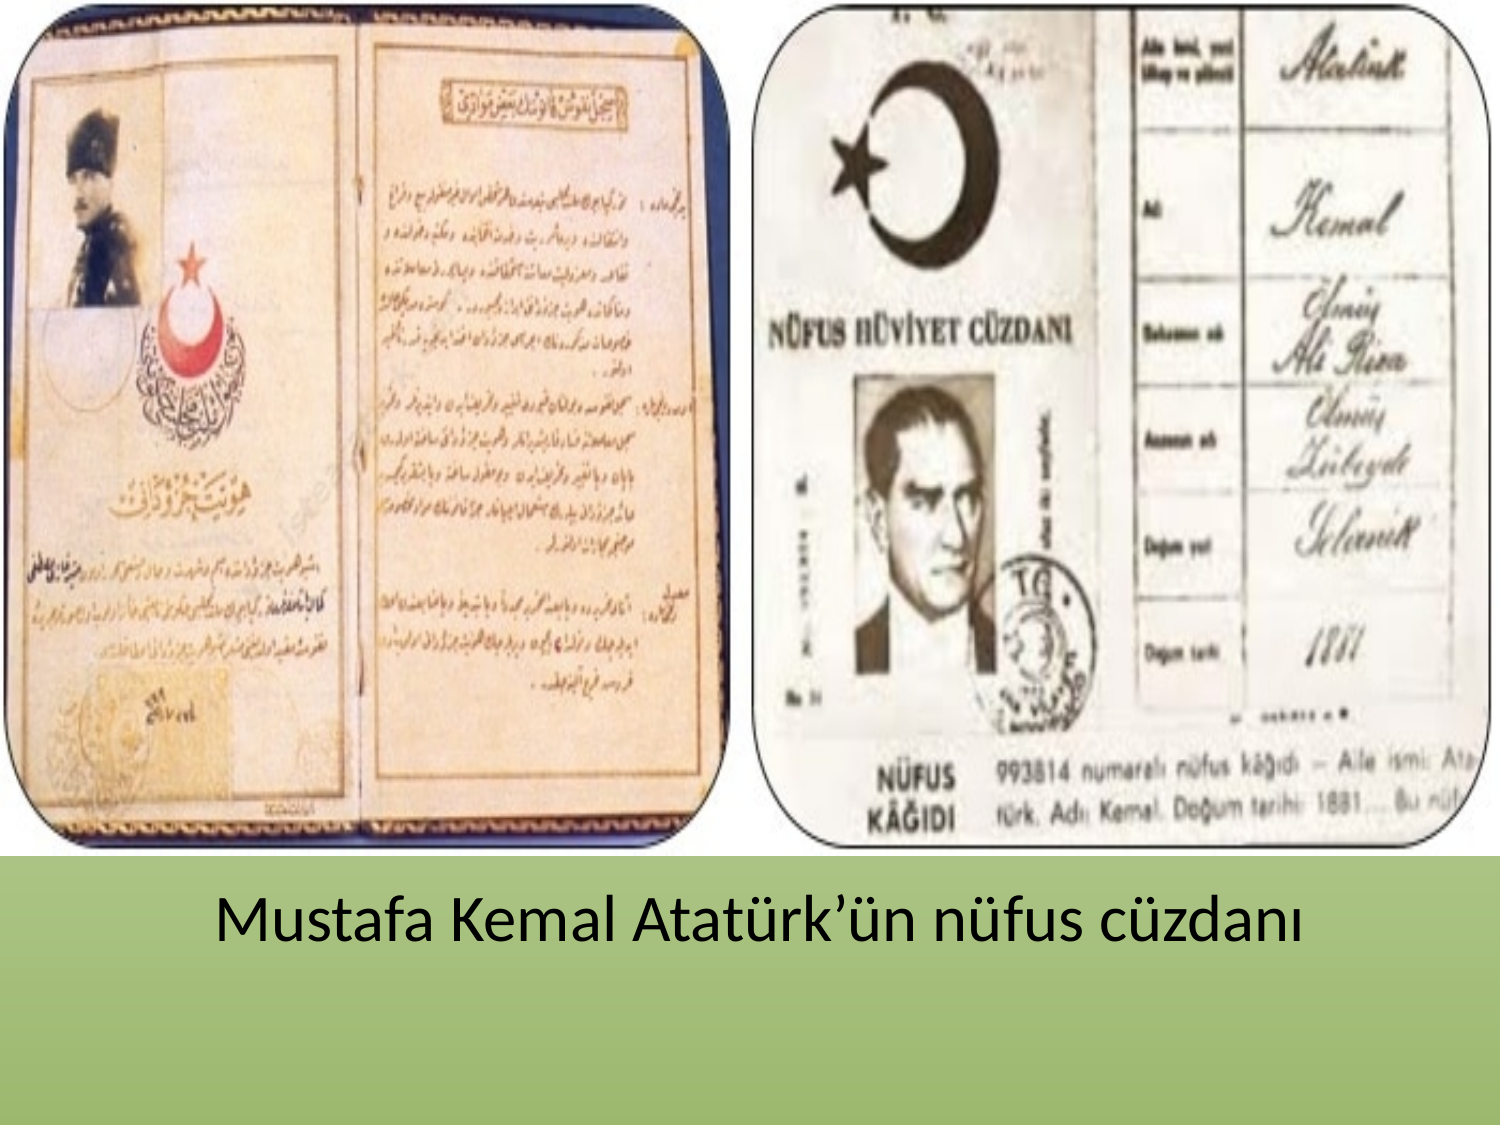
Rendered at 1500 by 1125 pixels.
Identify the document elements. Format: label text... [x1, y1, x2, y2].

picture [0, 0, 1500, 856]
list Mustafa Kemal Atatürk’ün nüfus cüzdanı [199, 867, 1425, 1005]
